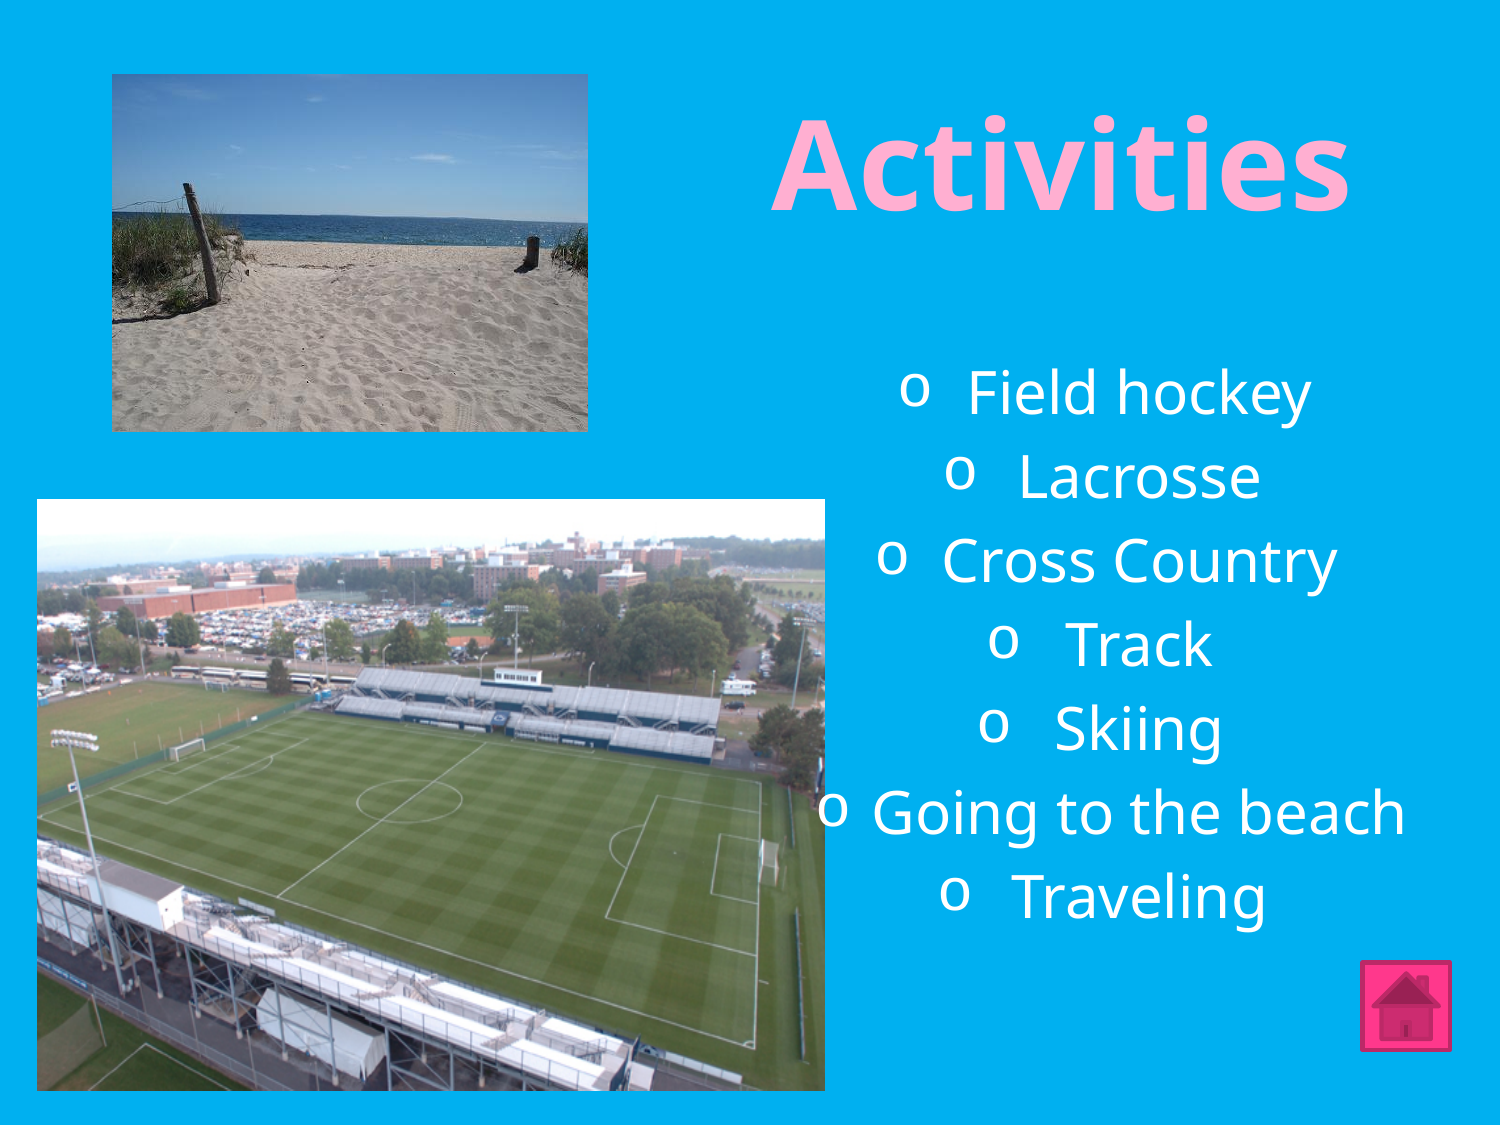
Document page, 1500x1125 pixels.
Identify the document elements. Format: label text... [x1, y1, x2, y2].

picture [113, 75, 587, 431]
title Activities [699, 45, 1425, 275]
text_box [1360, 960, 1452, 1052]
list Field hockey Lacrosse Cross Country Track Skiing Going to the beach Traveling [800, 262, 1425, 1000]
picture [38, 500, 826, 1090]
